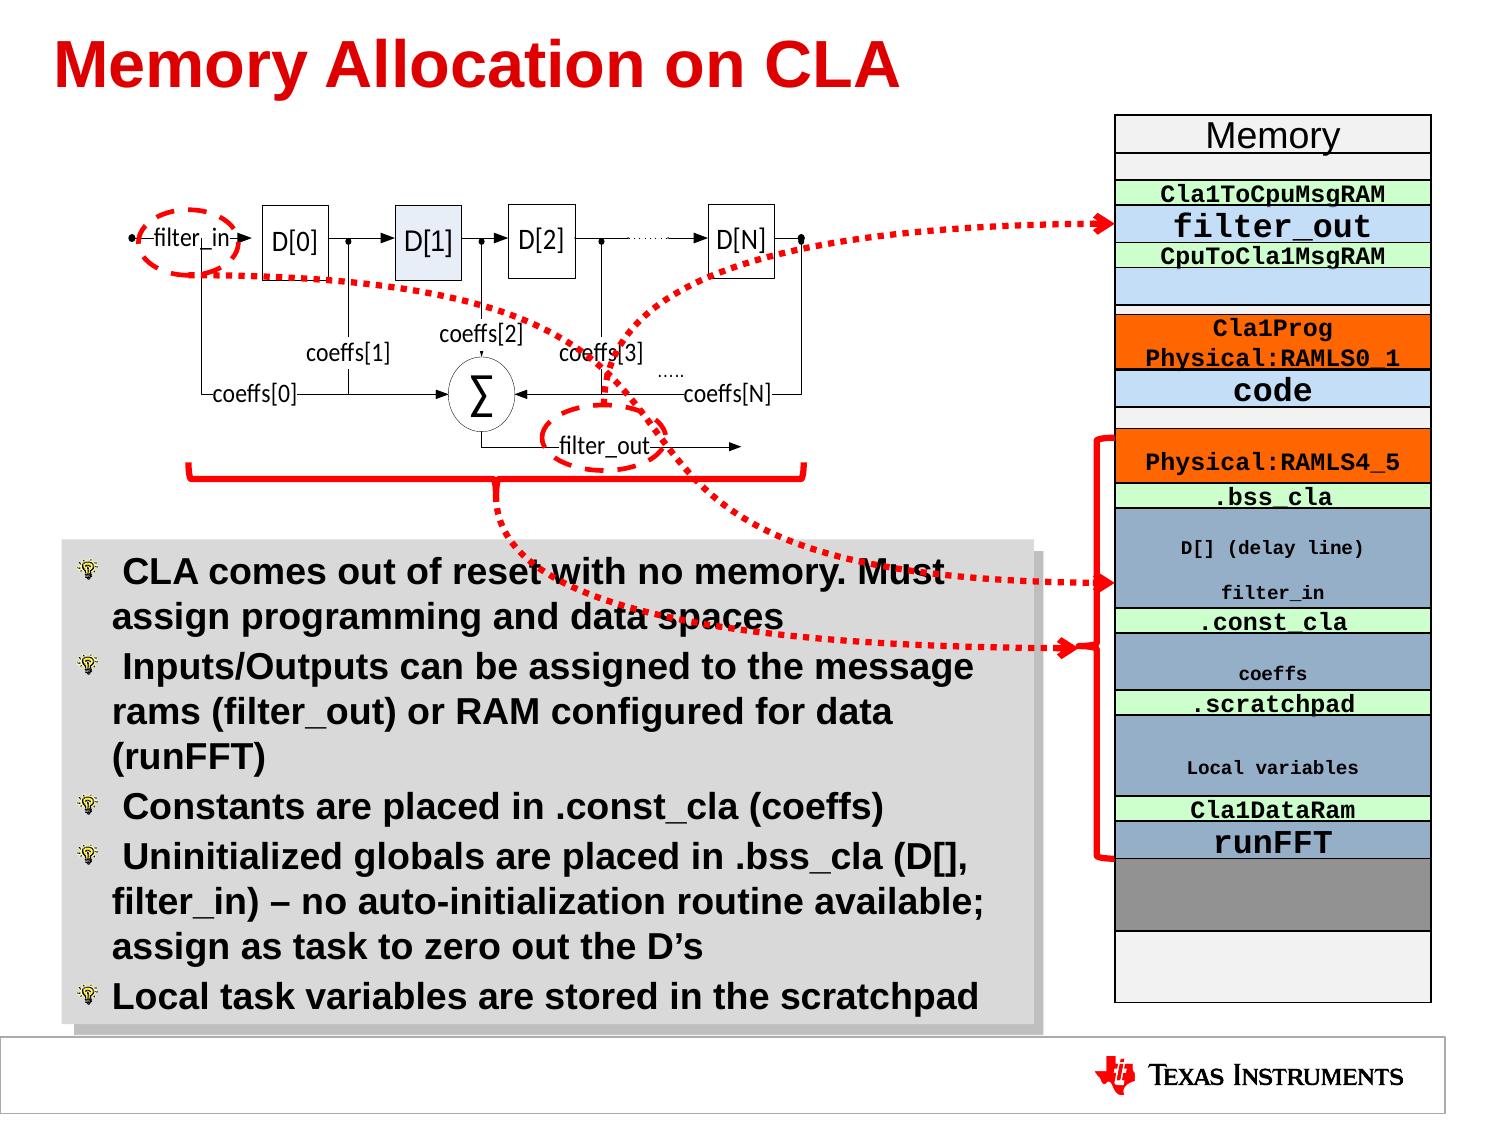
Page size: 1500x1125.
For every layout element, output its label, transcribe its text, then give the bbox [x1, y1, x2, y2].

text_box [954, 134, 1109, 273]
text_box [711, 279, 863, 863]
text_box [74, 134, 763, 539]
picture [1095, 1056, 1403, 1095]
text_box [1120, 428, 1432, 482]
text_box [1114, 179, 1432, 242]
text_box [1114, 114, 1432, 179]
text_box CLA comes out of reset with no memory. Must assign programming and data spaces Inputs/Outputs can be assigned to the message rams (filter_out) or RAM configured for data (runFFT) Constants are placed in .const_cla (coeffs) Uninitialized globals are placed in .bss_cla (D[], filter_in) – no auto-initialization routine available; assign as task to zero out the D’s Local task variables are stored in the scratchpad [61, 539, 1034, 1025]
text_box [128, 197, 763, 496]
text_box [1114, 607, 1432, 691]
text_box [1114, 482, 1432, 607]
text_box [768, 58, 951, 273]
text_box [1114, 697, 1432, 795]
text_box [1114, 795, 1432, 859]
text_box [1114, 865, 1432, 932]
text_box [1114, 242, 1432, 306]
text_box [188, 274, 1115, 584]
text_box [1114, 937, 1432, 1003]
title Memory Allocation on CLA [37, 0, 1426, 134]
text_box [1047, 591, 1110, 1005]
text_box [1077, 591, 1108, 860]
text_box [1120, 312, 1432, 428]
